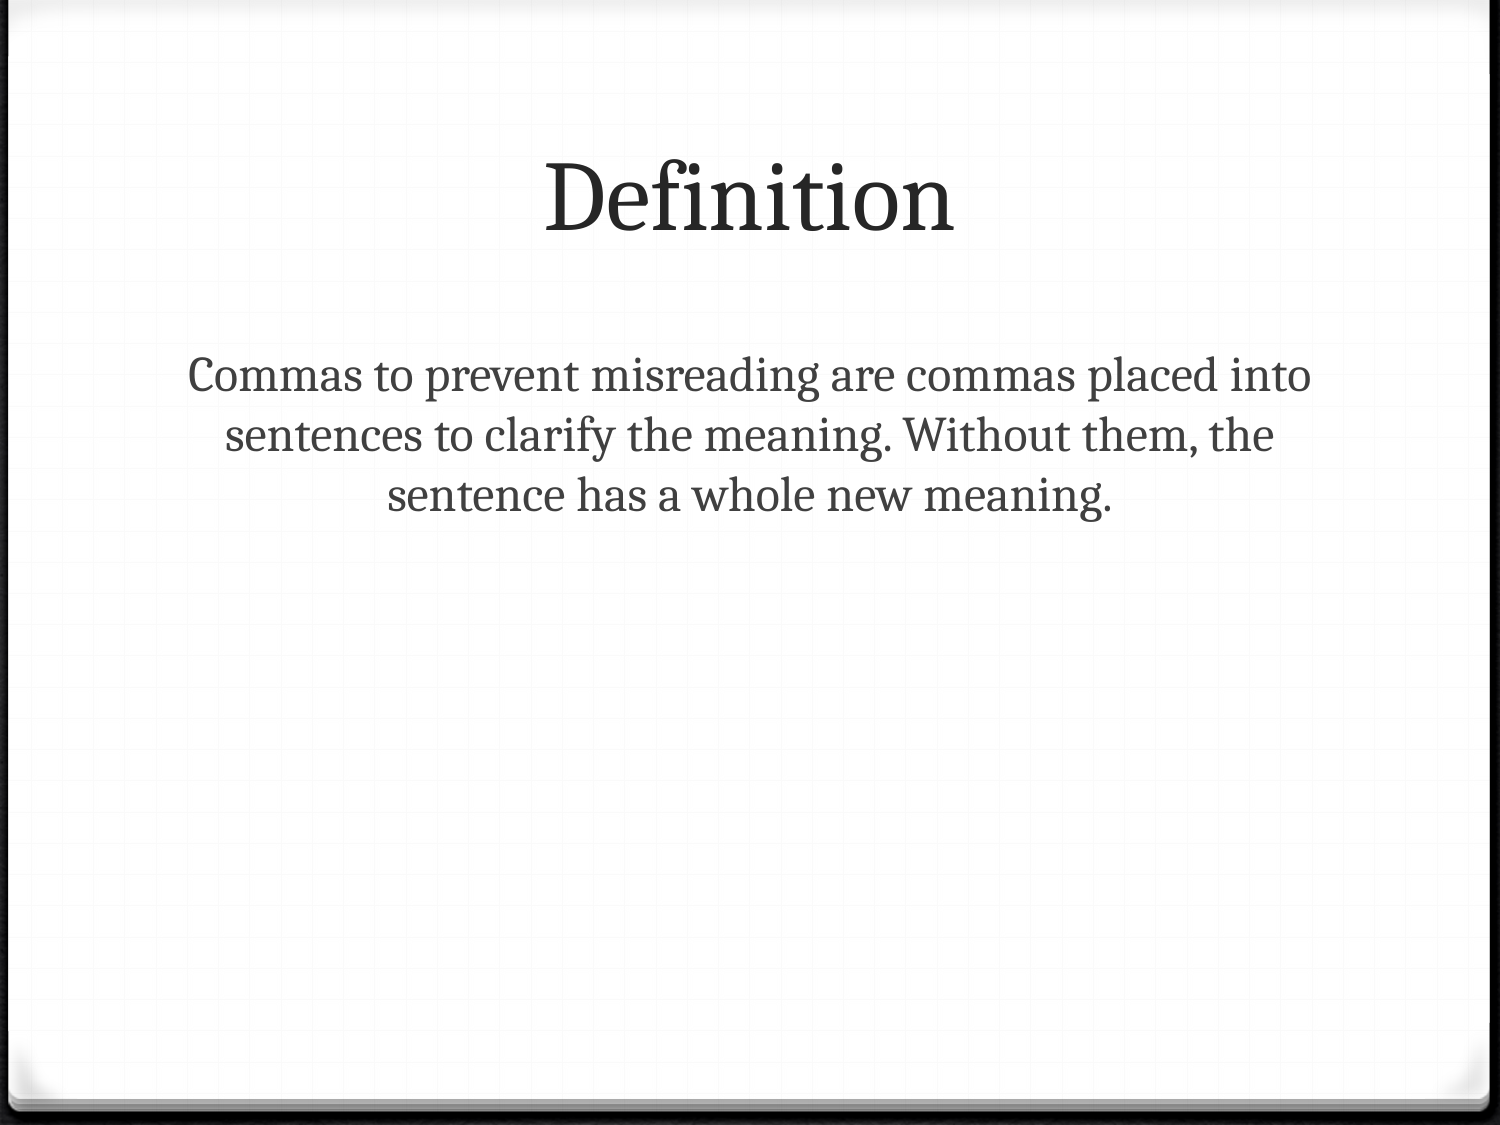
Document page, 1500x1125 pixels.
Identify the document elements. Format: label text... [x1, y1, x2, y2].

list Commas to prevent misreading are commas placed into sentences to clarify the meaning. Without them, the sentence has a whole new meaning. [137, 334, 1363, 983]
title Definition [90, 71, 1410, 309]
picture [0, 0, 1500, 1125]
